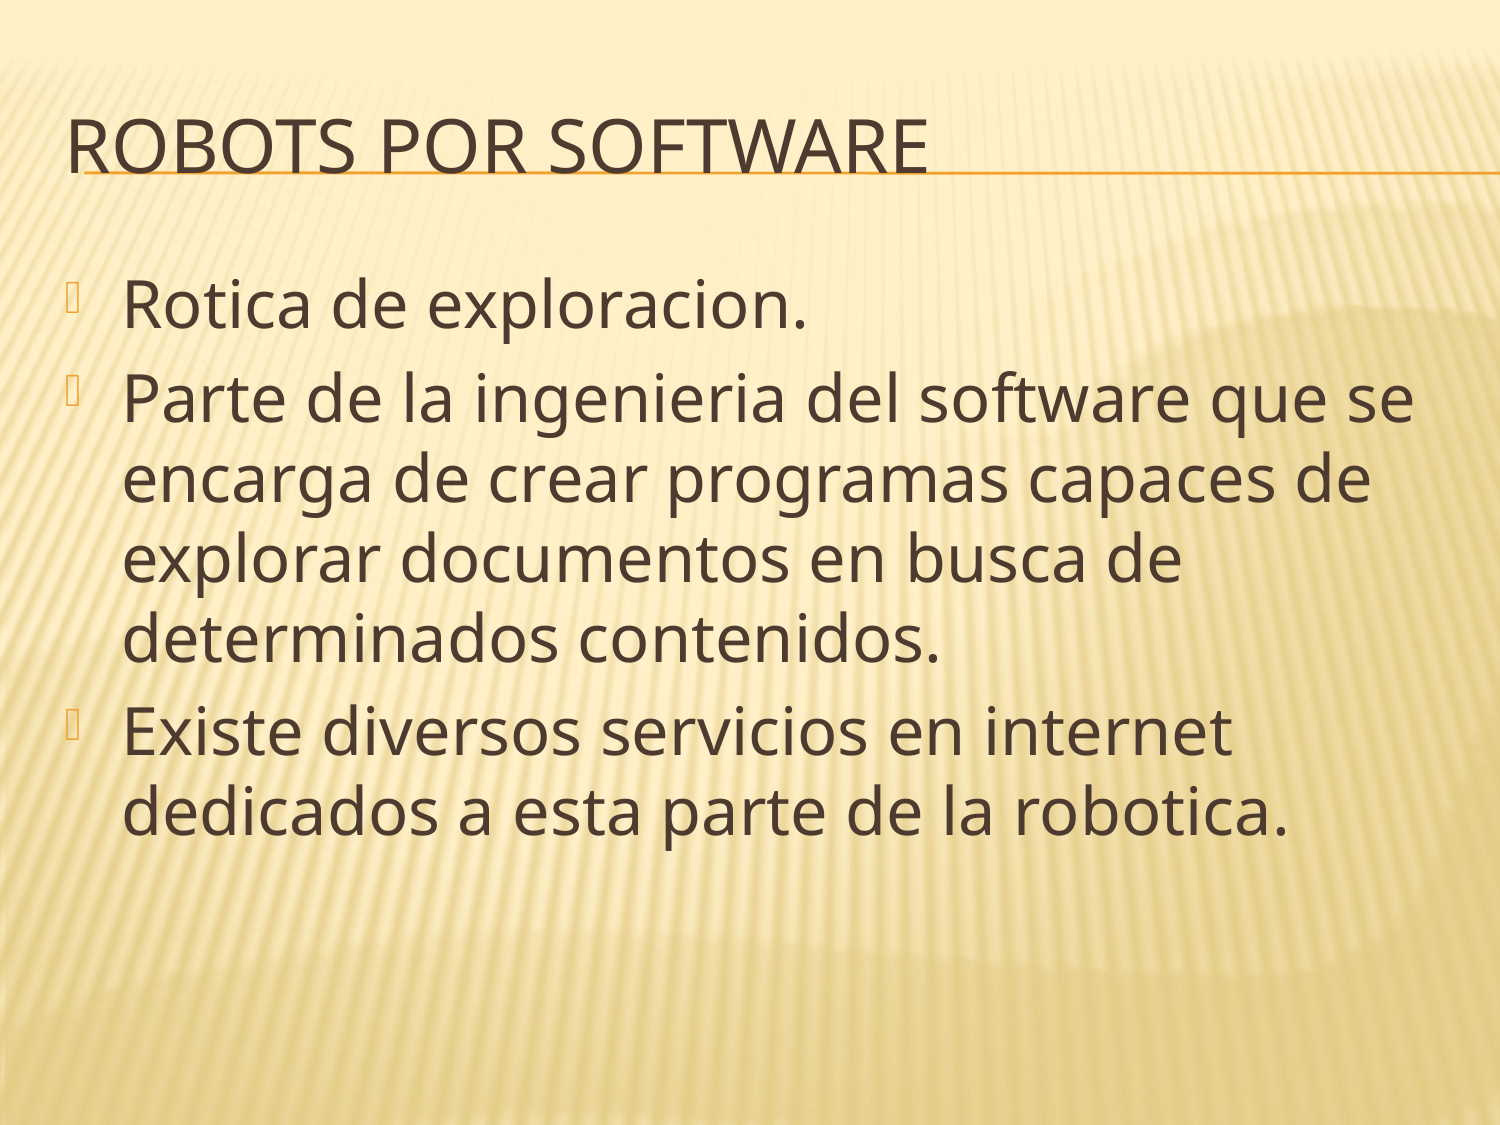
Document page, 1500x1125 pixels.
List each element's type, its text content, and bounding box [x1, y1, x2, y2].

list Rotica de exploracion. Parte de la ingenieria del software que se encarga de crear programas capaces de explorar documentos en busca de determinados contenidos. Existe diversos servicios en internet dedicados a esta parte de la robotica. [50, 254, 1475, 998]
title Robots por software [50, 75, 1475, 213]
